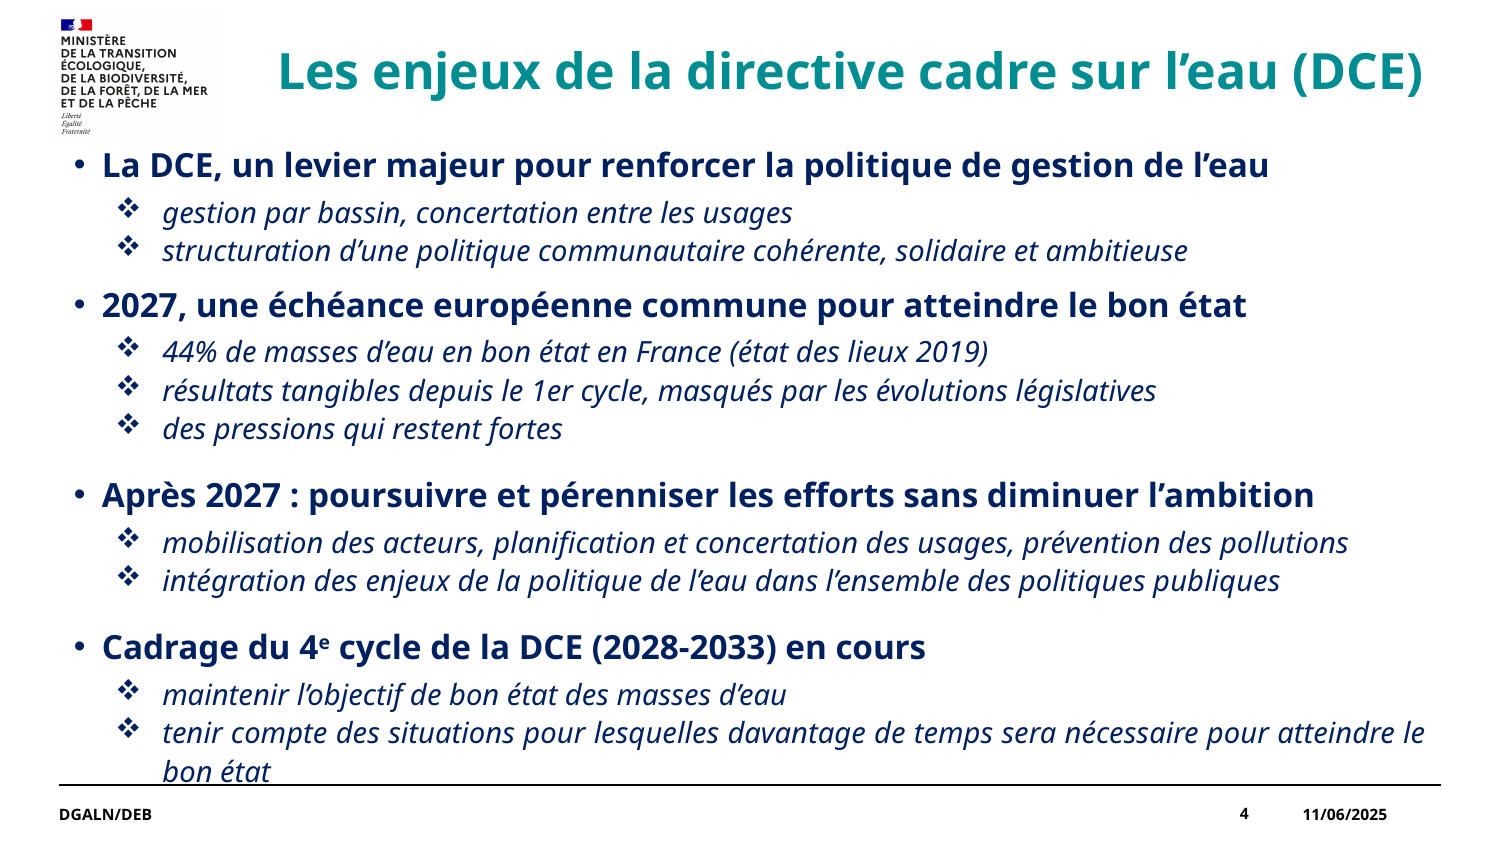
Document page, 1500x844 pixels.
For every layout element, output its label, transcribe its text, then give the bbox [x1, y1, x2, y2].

text_box Les enjeux de la directive cadre sur l’eau (DCE) [242, 32, 1459, 107]
text_box La DCE, un levier majeur pour renforcer la politique de gestion de l’eau gestion par bassin, concertation entre les usages structuration d’une politique communautaire cohérente, solidaire et ambitieuse 2027, une échéance européenne commune pour atteindre le bon état 44% de masses d’eau en bon état en France (état des lieux 2019) résultats tangibles depuis le 1er cycle, masqués par les évolutions législatives des pressions qui restent fortes Après 2027 : poursuivre et pérenniser les efforts sans diminuer l’ambition mobilisation des acteurs, planification et concertation des usages, prévention des pollutions intégration des enjeux de la politique de l’eau dans l’ensemble des politiques publiques Cadrage du 4e cycle de la DCE (2028-2033) en cours maintenir l’objectif de bon état des masses d’eau tenir compte des situations pour lesquelles davantage de temps sera nécessaire pour atteindre le bon état [58, 133, 1441, 796]
footer DGALN/DEB [59, 784, 1028, 844]
slide_number 4 [1028, 796, 1249, 844]
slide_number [1249, 784, 1441, 844]
picture [50, 8, 219, 145]
